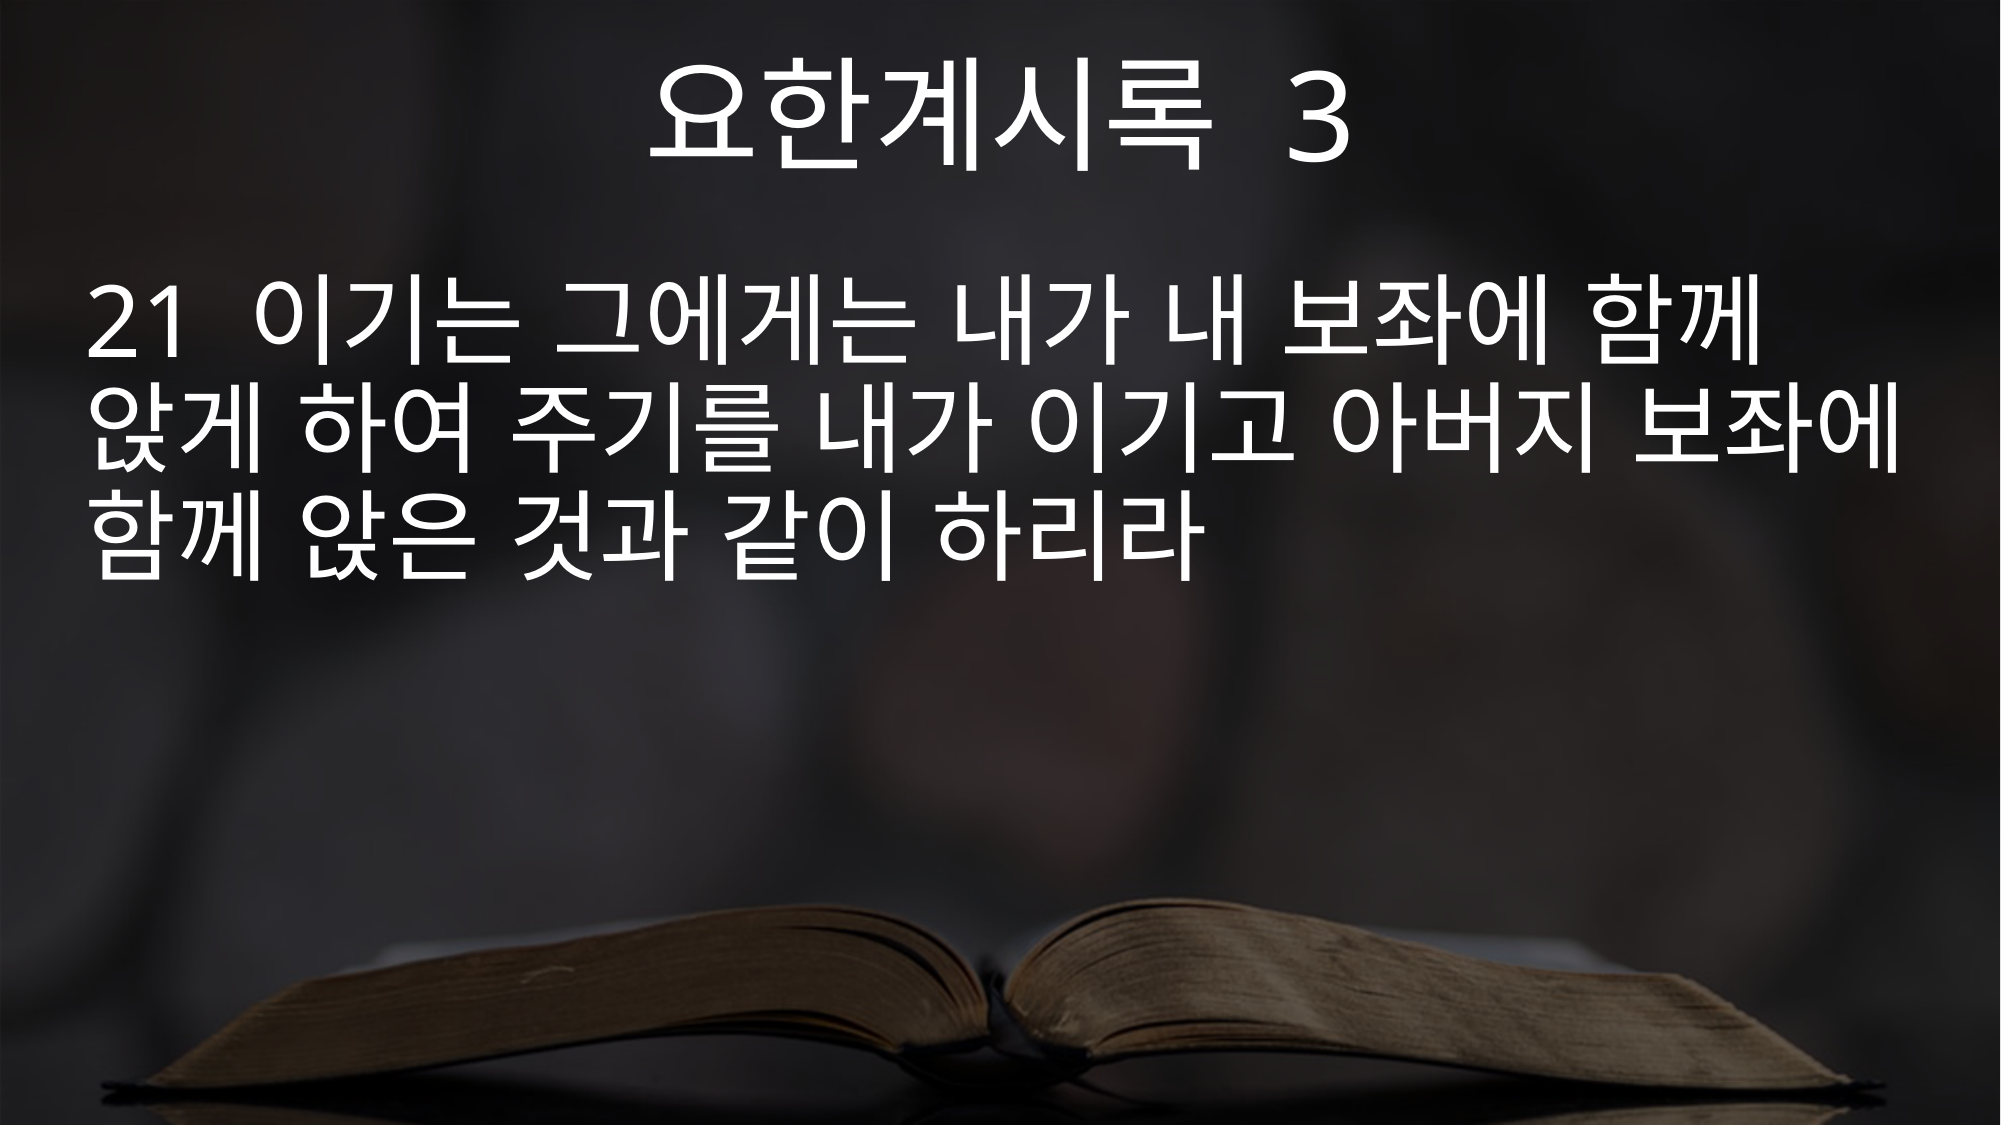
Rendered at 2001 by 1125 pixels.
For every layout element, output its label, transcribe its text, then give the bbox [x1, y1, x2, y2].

picture [0, 0, 2001, 1125]
footer 요한계시록 3 [0, 32, 2000, 192]
list 21 이기는 그에게는 내가 내 보좌에 함께 앉게 하여 주기를 내가 이기고 아버지 보좌에 함께 앉은 것과 같이 하리라 [69, 263, 1953, 423]
